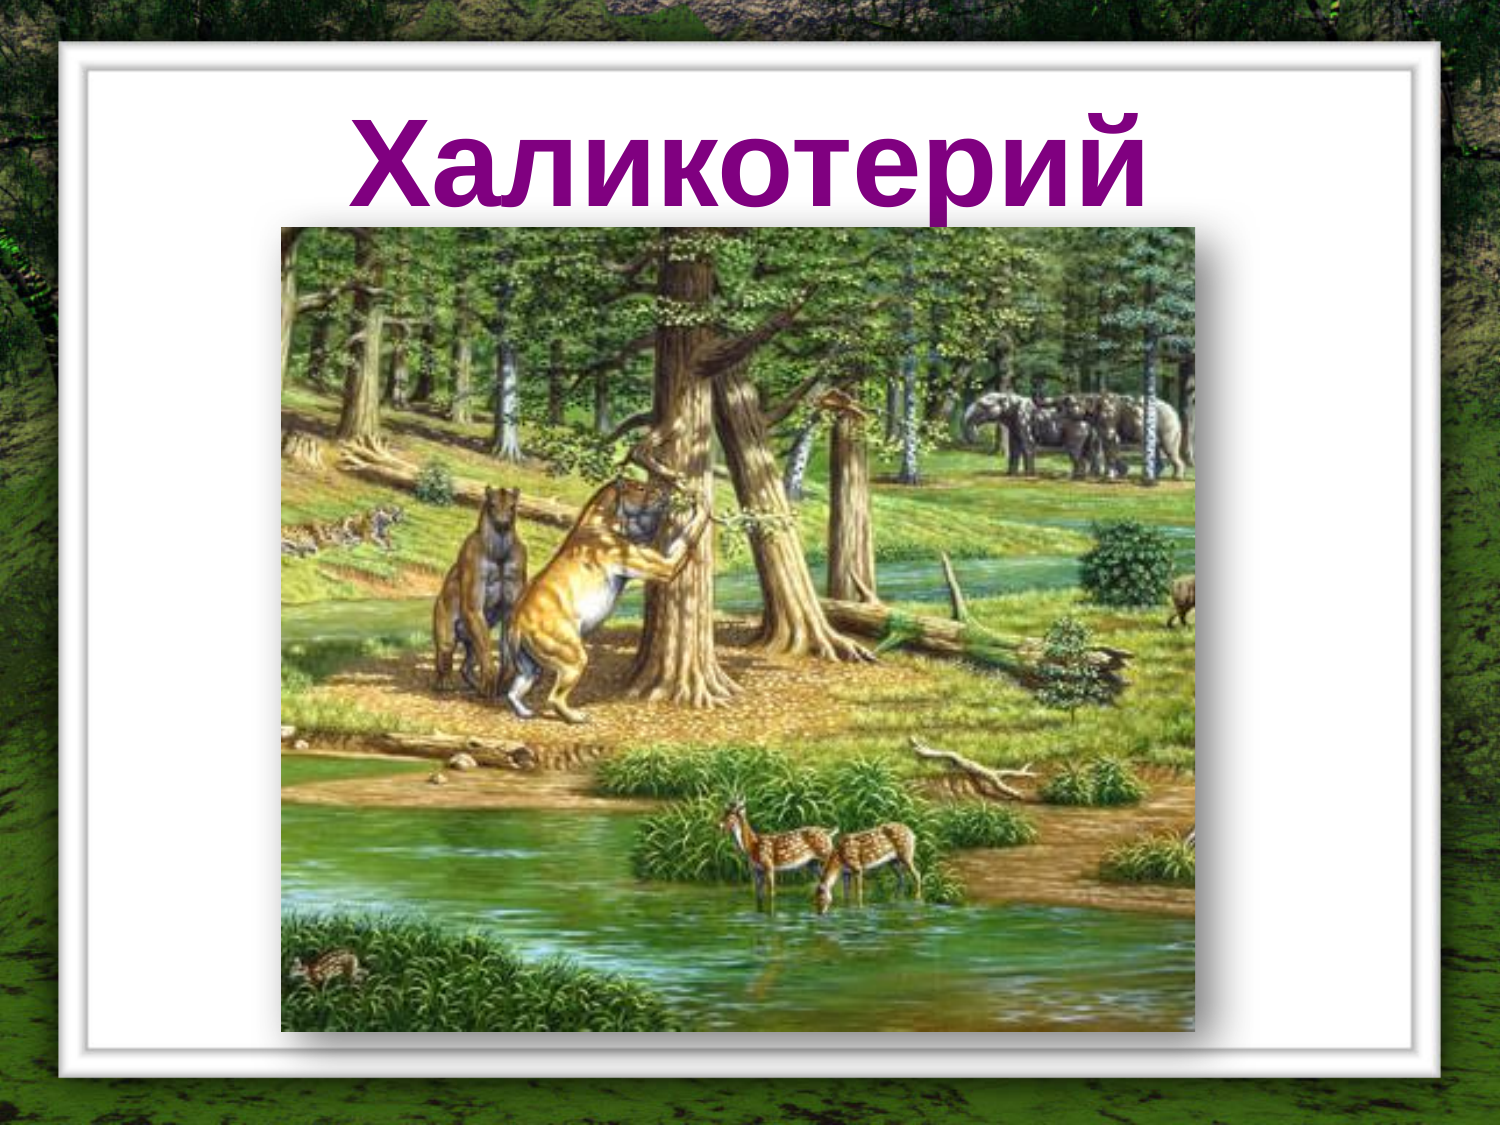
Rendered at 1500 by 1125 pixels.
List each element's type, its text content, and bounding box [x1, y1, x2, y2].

picture [0, 0, 1500, 1125]
title Халикотерий [74, 62, 1426, 251]
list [280, 227, 1196, 1032]
